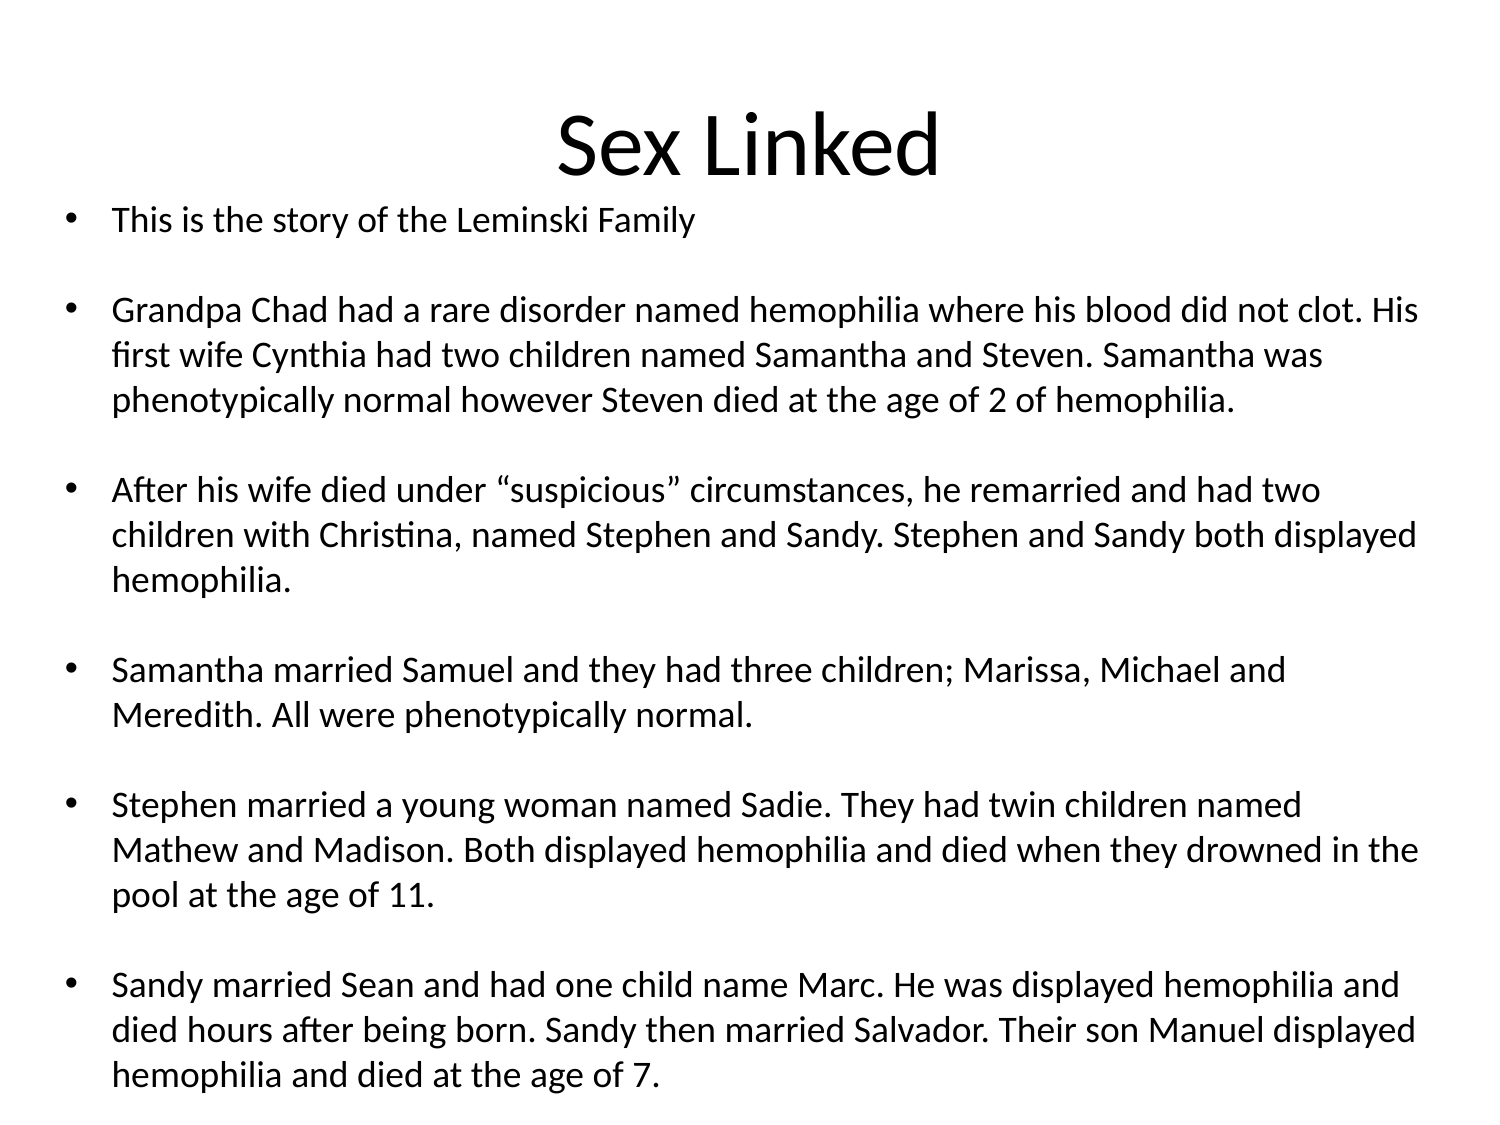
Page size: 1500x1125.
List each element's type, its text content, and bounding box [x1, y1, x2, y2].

text_box This is the story of the Leminski Family Grandpa Chad had a rare disorder named hemophilia where his blood did not clot. His first wife Cynthia had two children named Samantha and Steven. Samantha was phenotypically normal however Steven died at the age of 2 of hemophilia. After his wife died under “suspicious” circumstances, he remarried and had two children with Christina, named Stephen and Sandy. Stephen and Sandy both displayed hemophilia. Samantha married Samuel and they had three children; Marissa, Michael and Meredith. All were phenotypically normal. Stephen married a young woman named Sadie. They had twin children named Mathew and Madison. Both displayed hemophilia and died when they drowned in the pool at the age of 11. Sandy married Sean and had one child name Marc. He was displayed hemophilia and died hours after being born. Sandy then married Salvador. Their son Manuel displayed hemophilia and died at the age of 7. [50, 187, 1438, 1103]
title Sex Linked [75, 45, 1425, 187]
